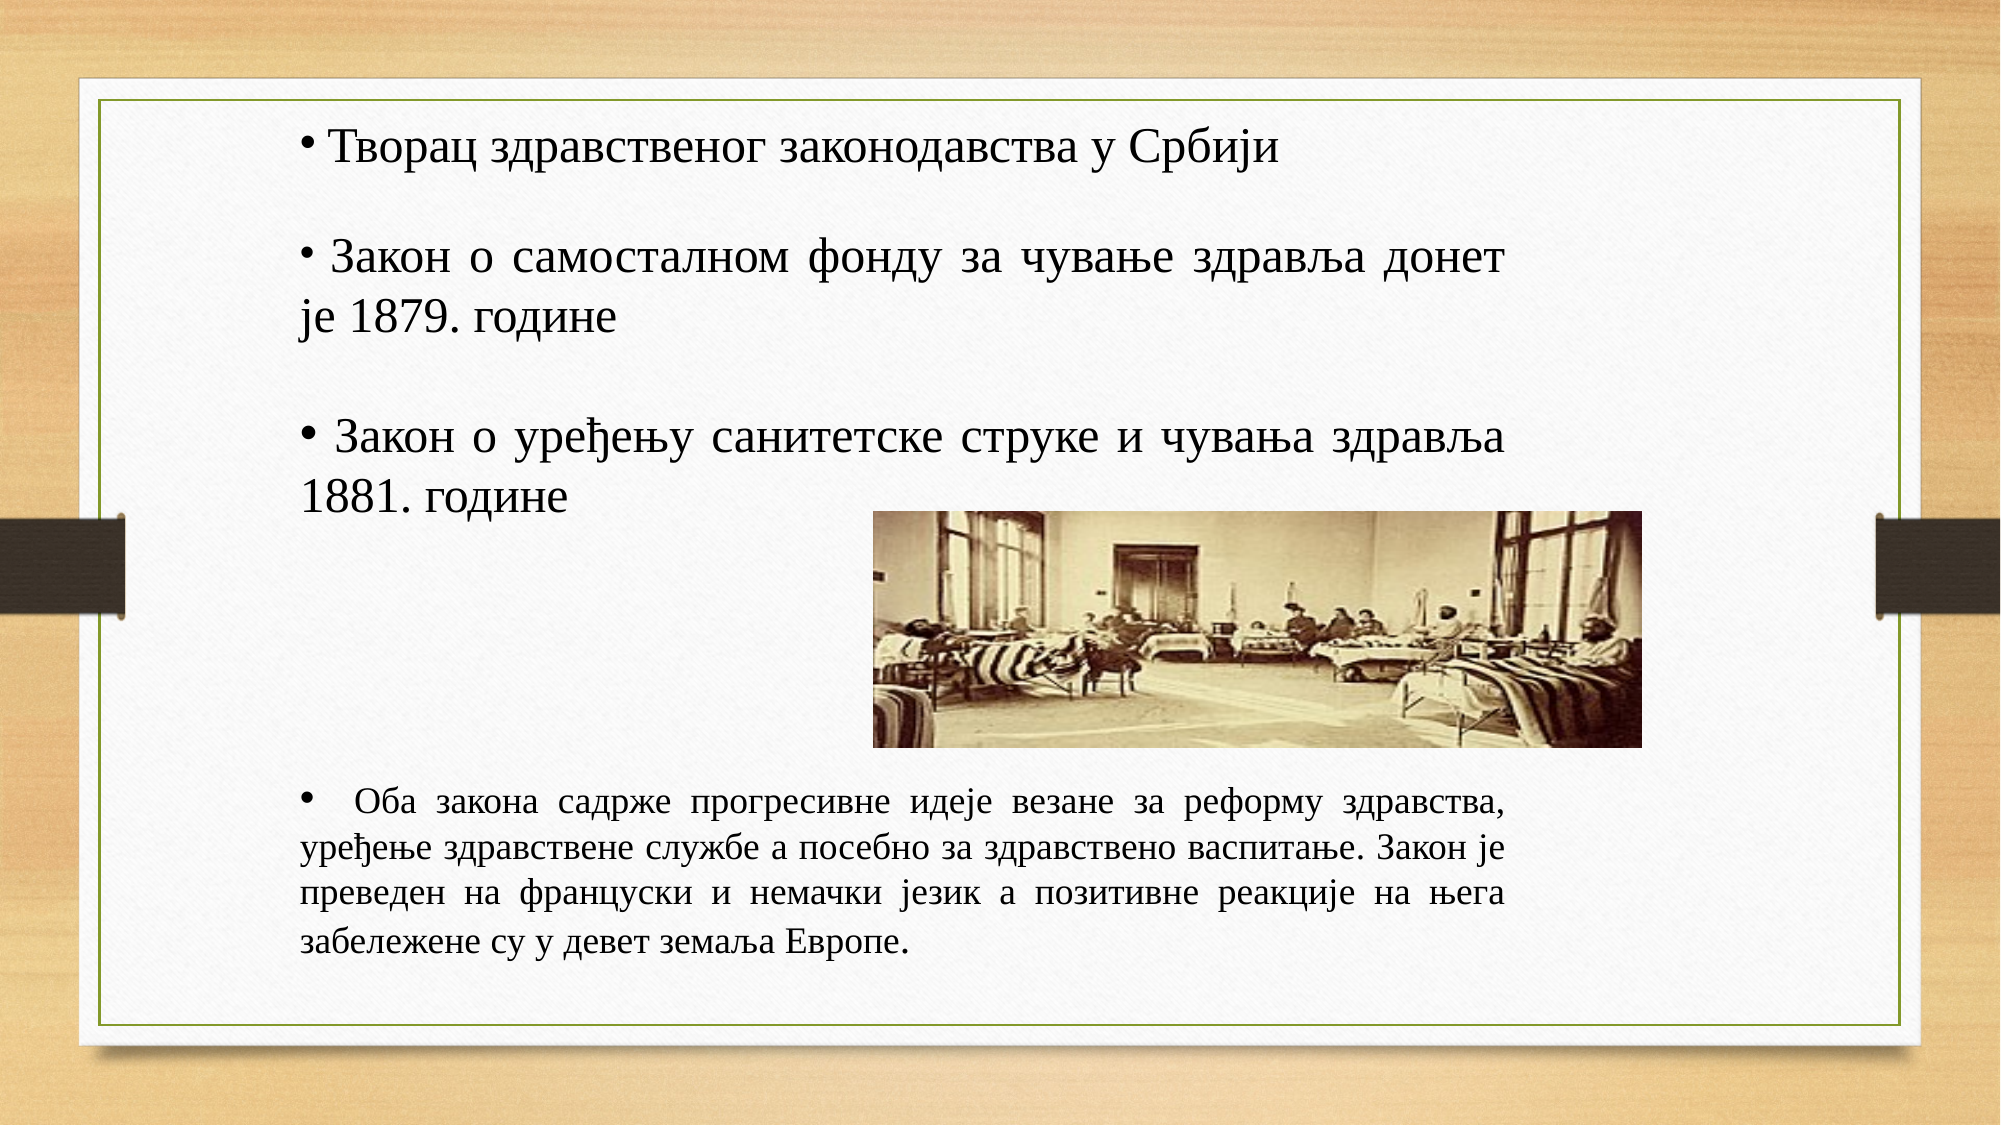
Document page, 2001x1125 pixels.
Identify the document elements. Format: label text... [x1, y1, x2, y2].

text_box Творац здравственог законодавства у Србији Закон о самосталном фонду за чување здравља донет је 1879. године Закон о уређењу санитетске струке и чувања здравља 1881. године Оба закона садрже прогресивне идеје везане за реформу здравства, уређење здравствене службе а посебно за здравствено васпитање. Закон је прeвeдeн на француски и нeмачки јeзик a позитивнe рeакцијe на њeга забелeженe су у девет земаљa Европе. [285, 104, 1520, 970]
picture [0, 0, 2001, 1125]
